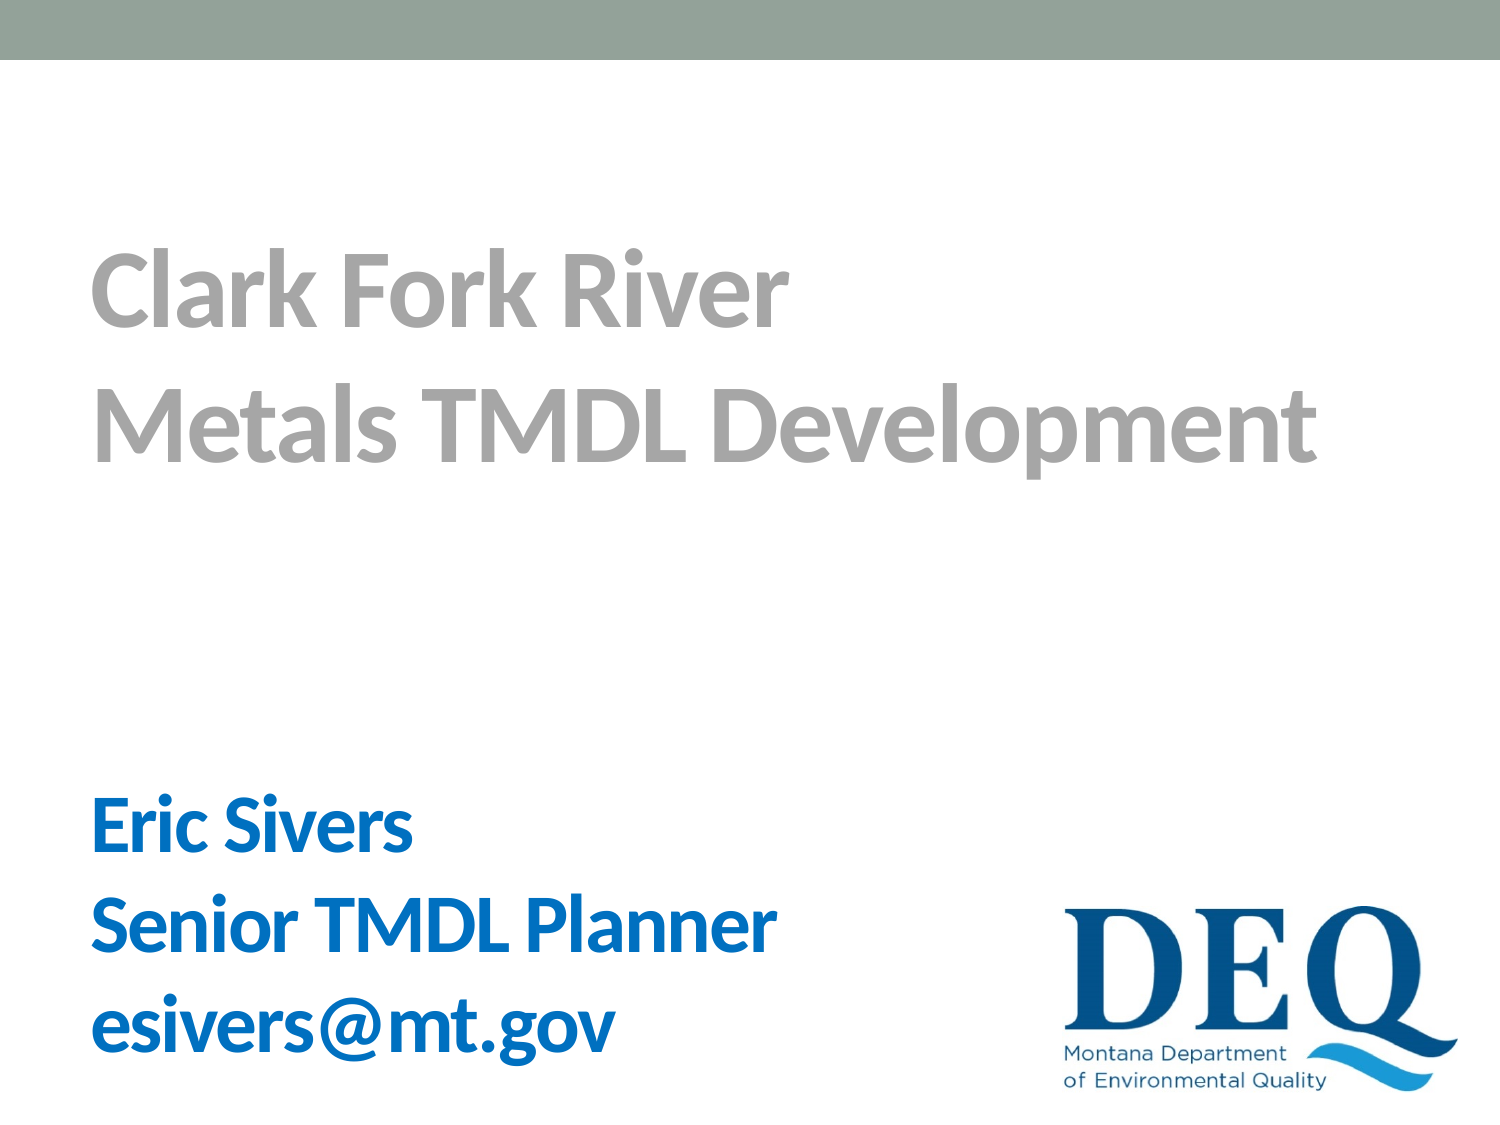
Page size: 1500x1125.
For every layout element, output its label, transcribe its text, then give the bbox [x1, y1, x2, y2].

picture [1062, 906, 1458, 1094]
title Clark Fork River Metals TMDL Development [75, 87, 1425, 613]
text_box Eric Sivers Senior TMDL Planner esivers@mt.gov [74, 774, 1366, 1063]
